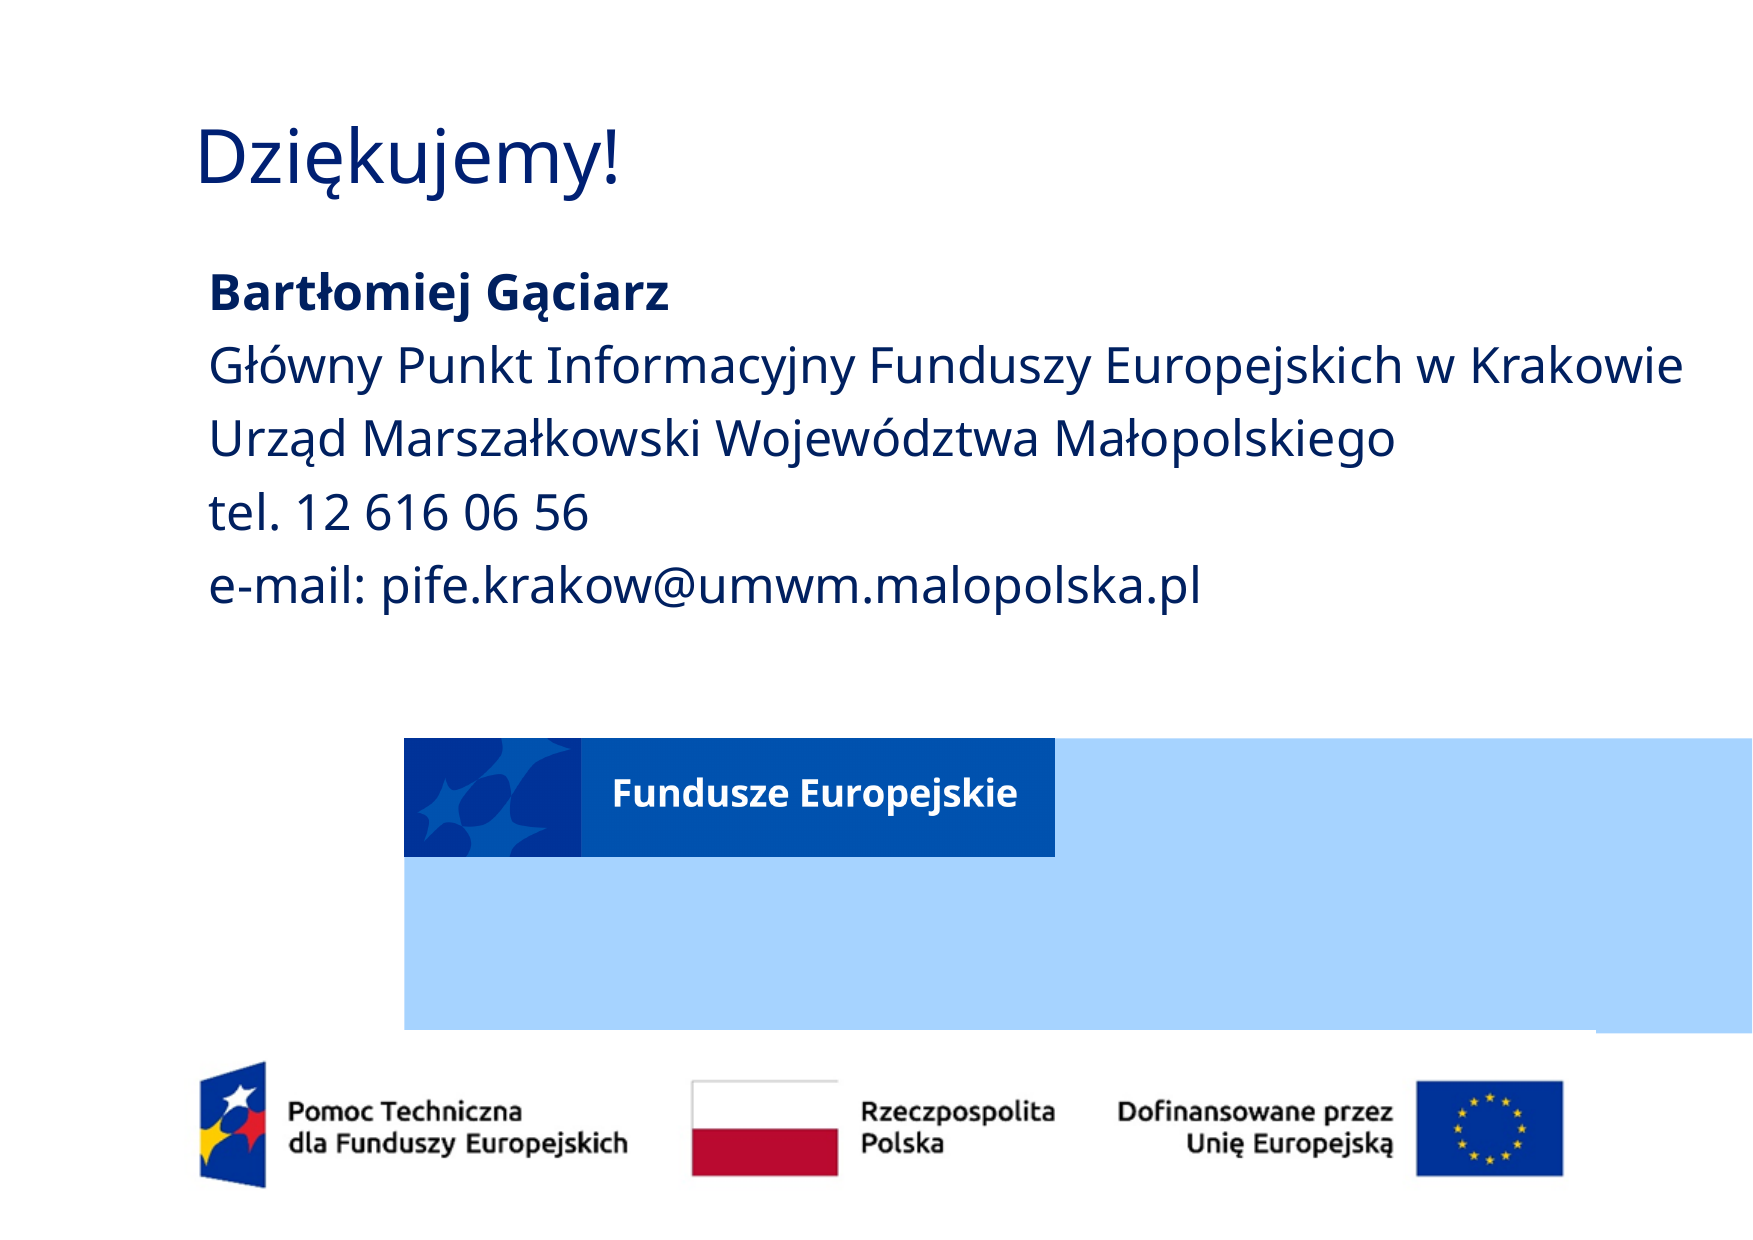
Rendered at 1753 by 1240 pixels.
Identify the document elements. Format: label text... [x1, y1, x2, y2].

title Dziękujemy! [193, 122, 1435, 240]
picture [167, 1030, 1597, 1220]
picture [404, 738, 1055, 857]
text_box Bartłomiej Gąciarz Główny Punkt Informacyjny Funduszy Europejskich w Krakowie Urząd Marszałkowski Województwa Małopolskiego tel. 12 616 06 56 e-mail: pife.krakow@umwm.malopolska.pl [194, 252, 1737, 621]
